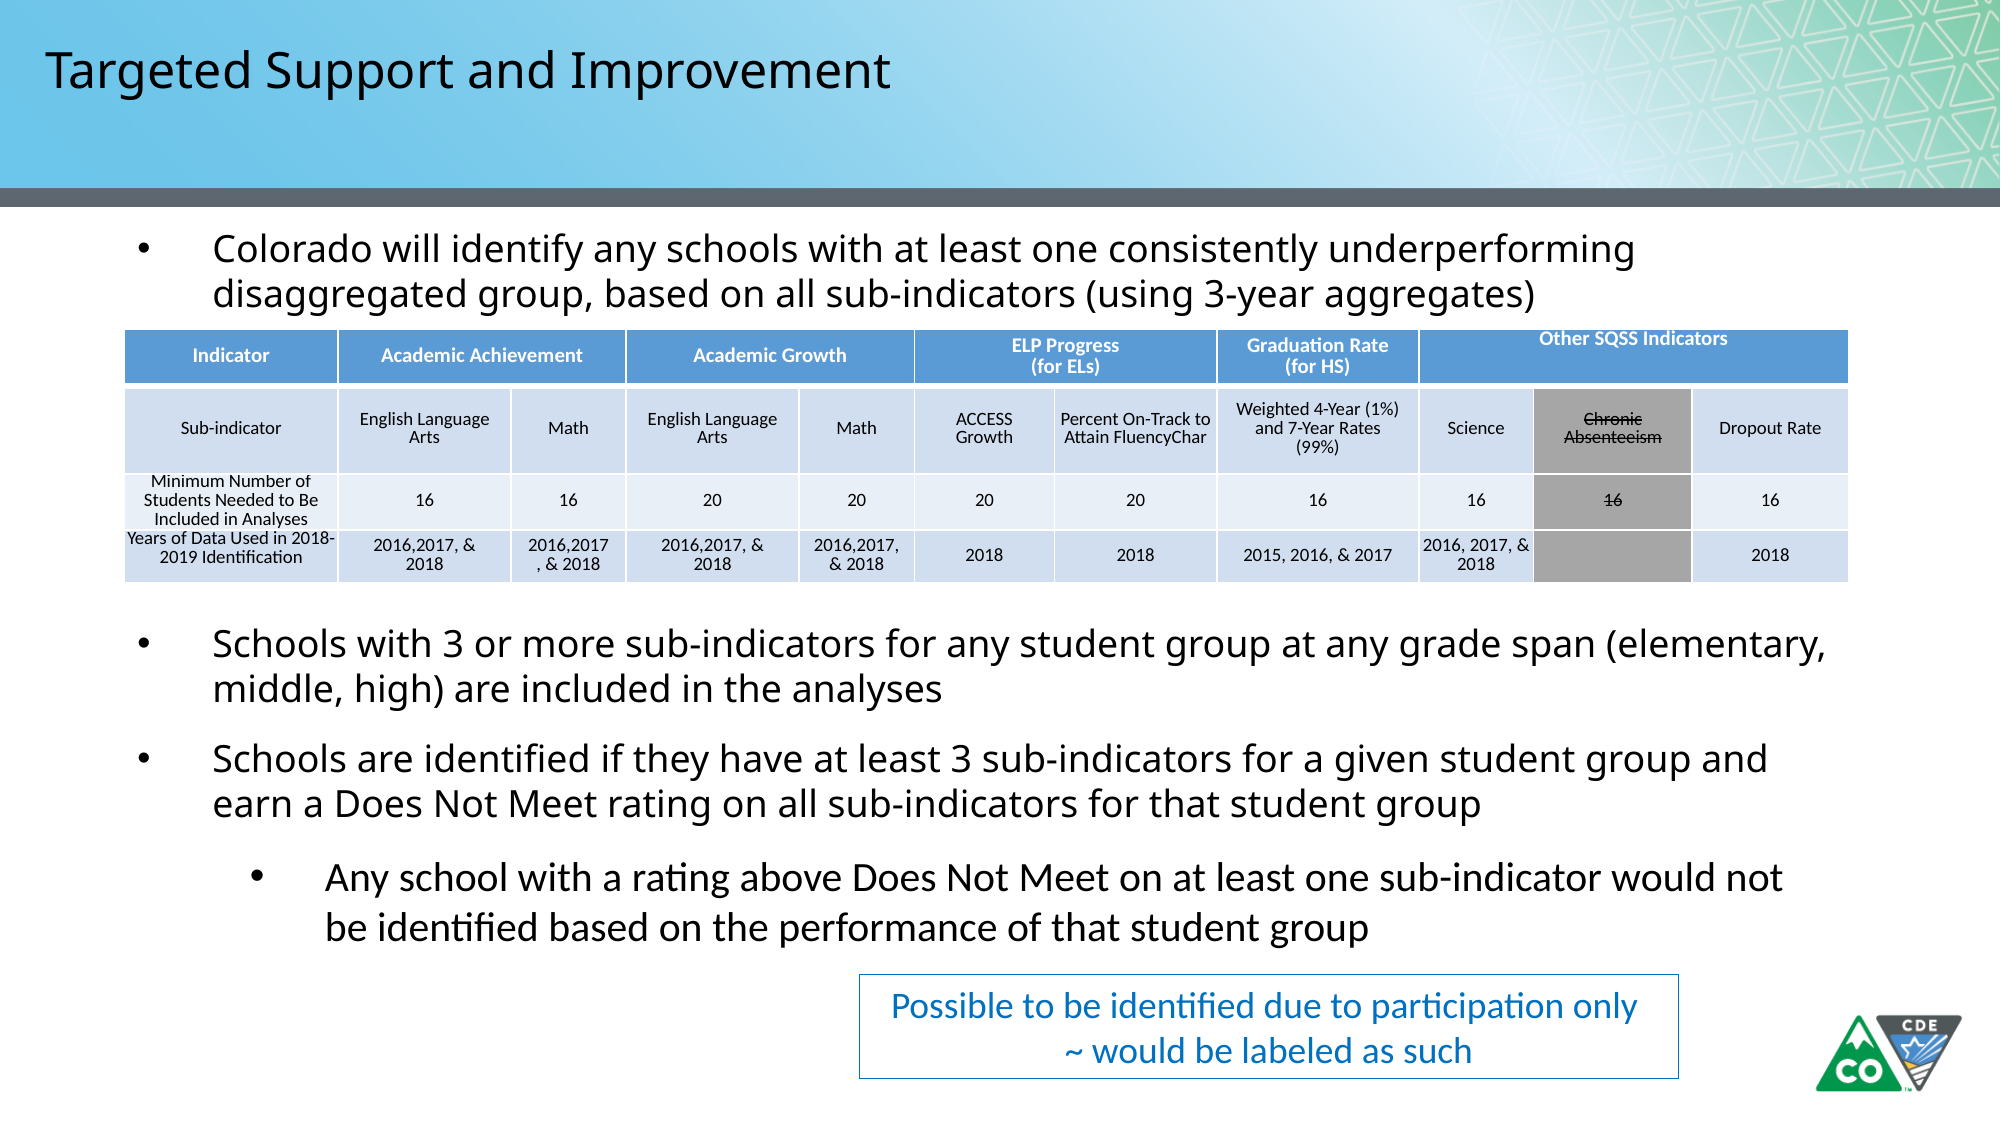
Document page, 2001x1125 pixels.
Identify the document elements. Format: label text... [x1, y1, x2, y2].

table_cell 2018 [915, 531, 1054, 582]
table_header Academic Achievement [339, 330, 625, 383]
table_cell Chronic Absenteeism [1534, 389, 1691, 473]
table_cell 2016, 2017, & 2018 [1420, 531, 1533, 582]
table_cell 16 [512, 475, 625, 529]
table_cell Sub-indicator [125, 389, 337, 473]
table_cell 16 [339, 475, 510, 529]
table_cell [1534, 531, 1691, 582]
table_cell 2016,2017, & 2018 [800, 531, 914, 582]
table_cell 2018 [1693, 531, 1848, 582]
table_cell 2018 [1055, 531, 1216, 582]
table_cell Percent On-Track to Attain FluencyChar [1055, 389, 1216, 473]
table_cell 2016,2017, & 2018 [339, 531, 510, 582]
table_cell 16 [1693, 475, 1848, 529]
list Colorado will identify any schools with at least one consistently underperforming disaggregated group, based on all sub-indicators (using 3-year aggregates) Schools with 3 or more sub-indicators for any student group at any grade span (elementary, middle, high) are included in the analyses Schools are identified if they have at least 3 sub-indicators for a given student group and earn a Does Not Meet rating on all sub-indicators for that student group Any school with a rating above Does Not Meet on at least one sub-indicator would not be identified based on the performance of that student group [137, 584, 1836, 1003]
table_header Graduation Rate (for HS) [1218, 330, 1418, 383]
table_cell Years of Data Used in 2018-2019 Identification [125, 531, 337, 582]
table_header ELP Progress (for ELs) [915, 330, 1216, 383]
table_cell Minimum Number of Students Needed to Be Included in Analyses [125, 475, 337, 529]
table_cell Math [800, 389, 914, 473]
table_cell 20 [627, 475, 798, 529]
table_cell 20 [1055, 475, 1216, 529]
text_box Possible to be identified due to participation only ~ would be labeled as such [859, 974, 1679, 1079]
table_cell Math [512, 389, 625, 473]
table_cell 2016,2017, & 2018 [627, 531, 798, 582]
table_cell 2015, 2016, & 2017 [1218, 531, 1418, 582]
table_header Indicator [125, 330, 337, 383]
table_cell Dropout Rate [1693, 389, 1848, 473]
table_cell 16 [1420, 475, 1533, 529]
table_cell ACCESS Growth [915, 389, 1054, 473]
table_cell Weighted 4-Year (1%) and 7-Year Rates (99%) [1218, 389, 1418, 473]
list Colorado will identify any schools with at least one consistently underperforming disaggregated group, based on all sub-indicators (using 3-year aggregates) Schools with 3 or more sub-indicators for any student group at any grade span (elementary, middle, high) are included in the analyses Schools are identified if they have at least 3 sub-indicators for a given student group and earn a Does Not Meet rating on all sub-indicators for that student group Any school with a rating above Does Not Meet on at least one sub-indicator would not be identified based on the performance of that student group [137, 225, 1836, 329]
table_cell 16 [1218, 475, 1418, 529]
title Targeted Support and Improvement [45, 45, 1000, 162]
table_header Other SQSS Indicators [1420, 330, 1848, 383]
table_cell English Language Arts [339, 389, 510, 473]
table_cell English Language Arts [627, 389, 798, 473]
table_cell Science [1420, 389, 1533, 473]
table_cell 20 [915, 475, 1054, 529]
picture [1803, 1006, 1972, 1099]
table_cell 16 [1534, 475, 1691, 529]
table_cell 20 [800, 475, 914, 529]
table_header Academic Growth [627, 330, 914, 383]
table_cell 2016,2017, & 2018 [512, 531, 625, 582]
picture [0, 0, 2000, 207]
